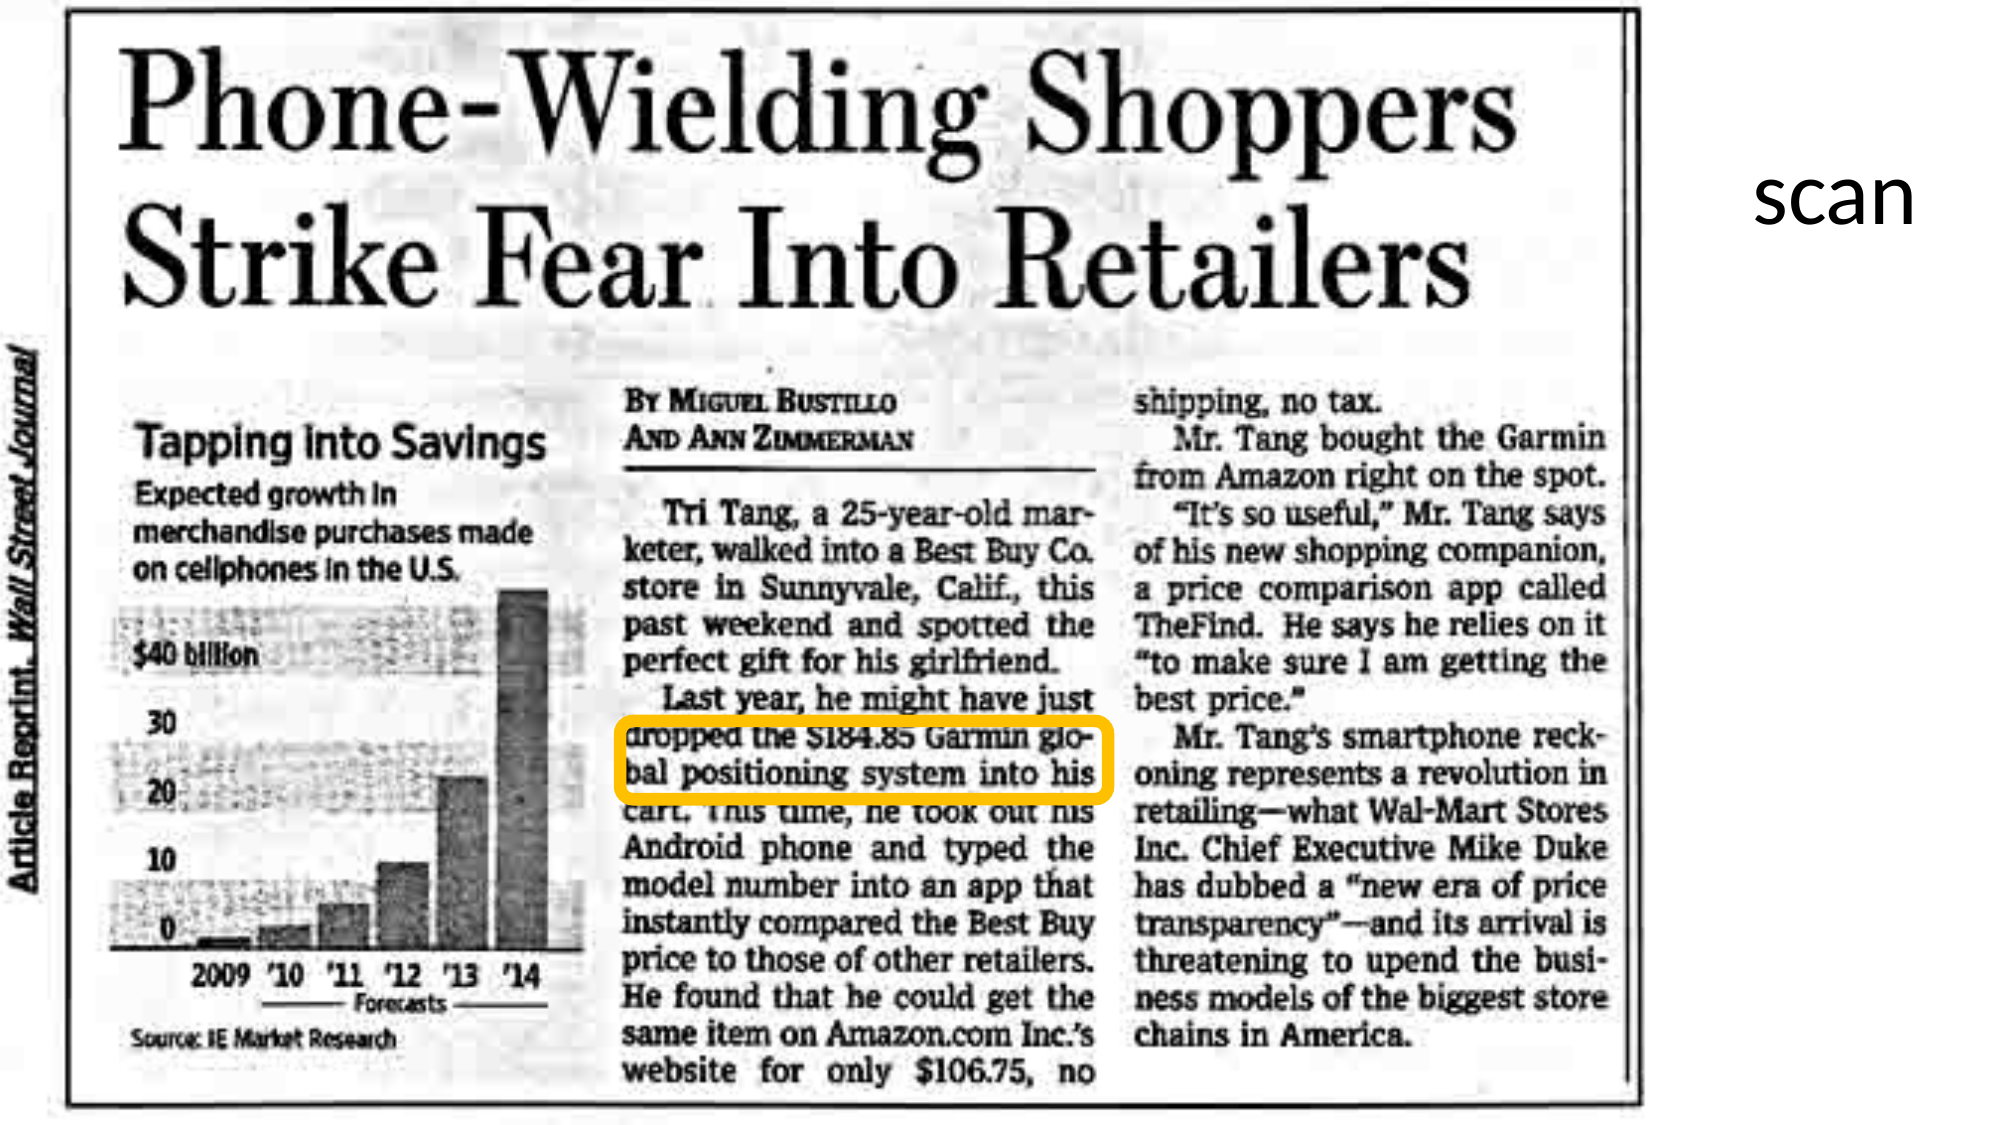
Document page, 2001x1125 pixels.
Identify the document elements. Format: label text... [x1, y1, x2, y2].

text_box scan [1737, 125, 1966, 250]
picture [0, 0, 1660, 1125]
